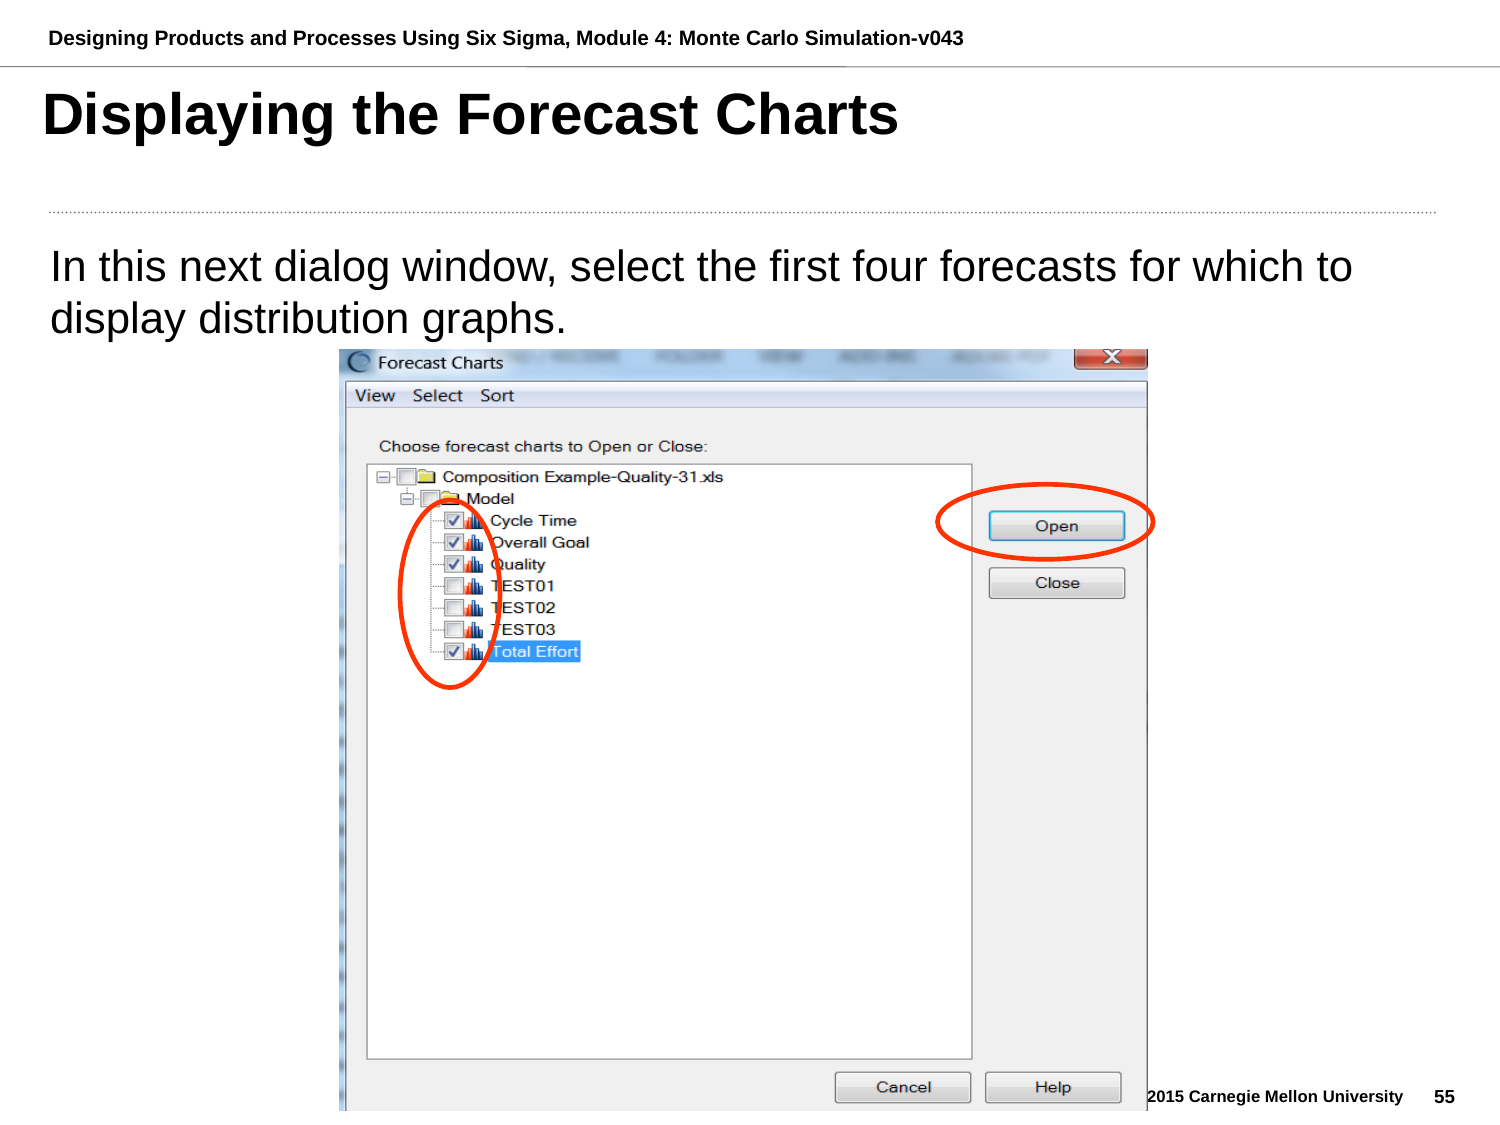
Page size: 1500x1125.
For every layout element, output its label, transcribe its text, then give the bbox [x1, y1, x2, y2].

list In this next dialog window, select the first four forecasts for which to display distribution graphs. [50, 237, 1437, 1000]
picture [339, 349, 1148, 1111]
title Displaying the Forecast Charts [42, 89, 1438, 147]
